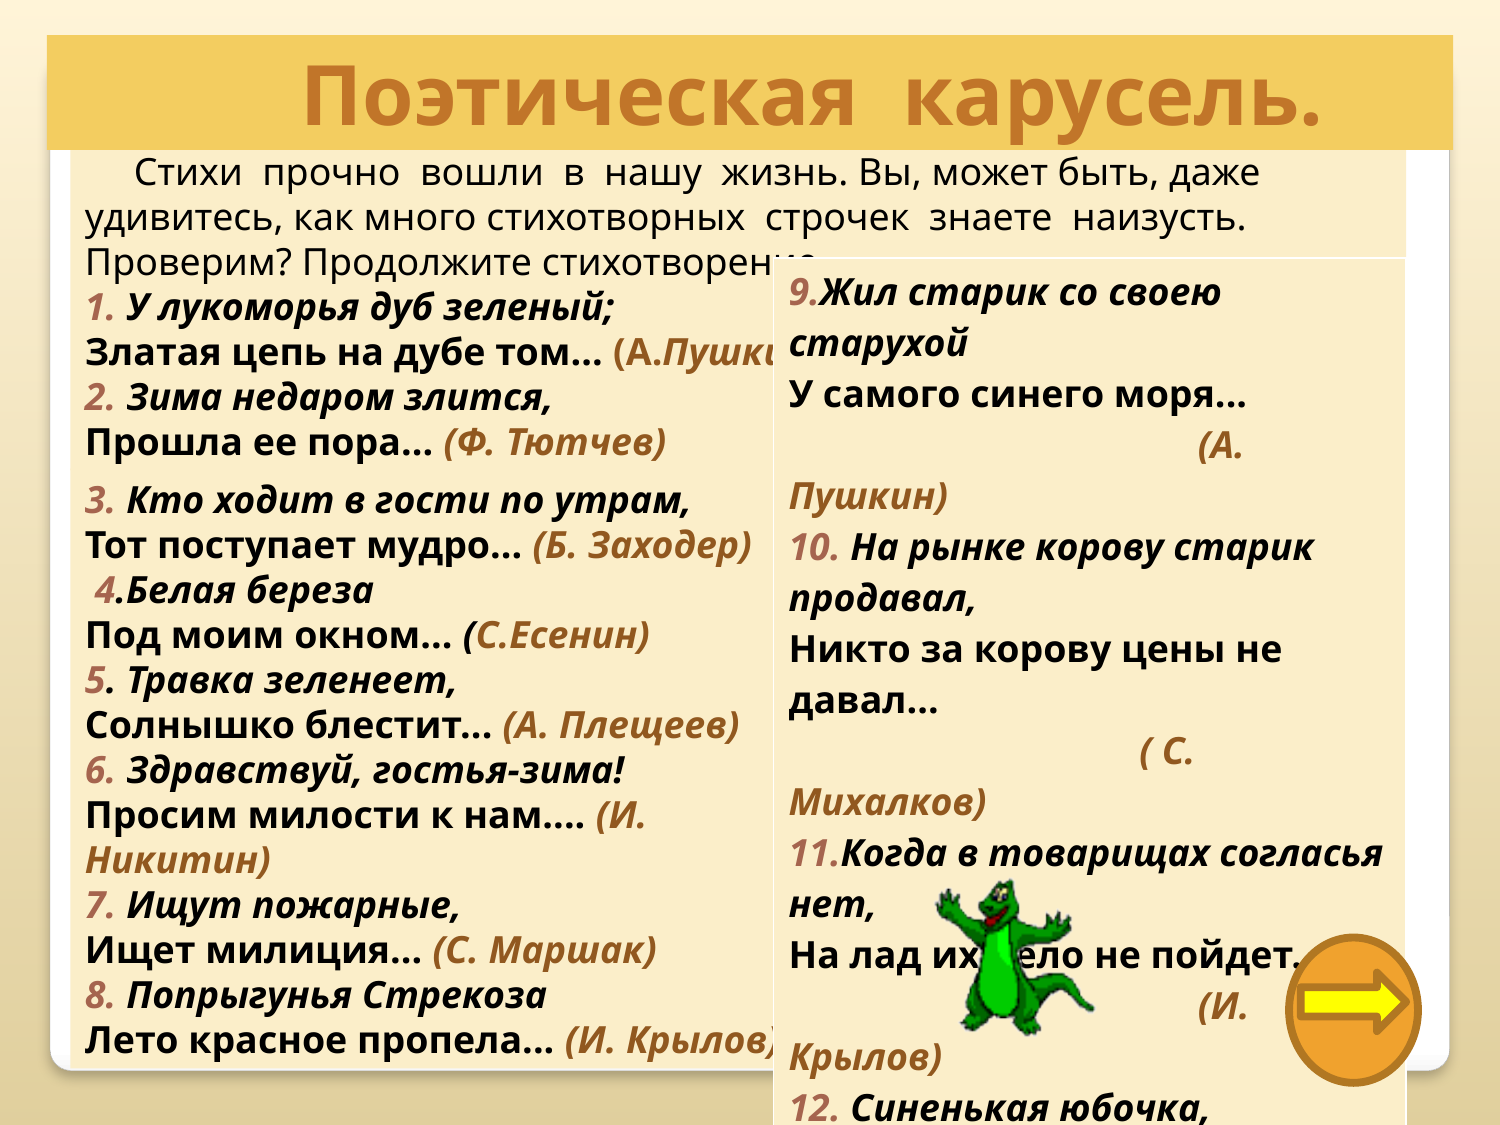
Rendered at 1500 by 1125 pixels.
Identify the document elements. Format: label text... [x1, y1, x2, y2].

picture [878, 738, 1114, 1040]
text_box Поэтическая карусель. [46, 35, 1454, 150]
text_box Стихи прочно вошли в нашу жизнь. Вы, может быть, даже удивитесь, как много стихотворных строчек знаете наизусть. Проверим? Продолжите стихотворение. 1. У лукоморья дуб зеленый; Златая цепь на дубе том... (А.Пушкин) 2. Зима недаром злится, Прошла ее пора... (Ф. Тютчев) [70, 150, 1407, 468]
table_header 9.Жил старик со своею старухой У самого синего моря... (А. Пушкин) 10. На рынке корову старик продавал, Никто за корову цены не давал... ( С. Михалков) 11.Когда в товарищах согласья нет, На лад их дело не пойдет... (И. Крылов) 12. Синенькая юбочка, Ленточка в косе... (А. Барто) 13. Если были бы у елочки Ножки... (К .Чуковский) [774, 259, 1405, 1125]
text_box [1285, 933, 1422, 1087]
text_box [1296, 968, 1411, 1036]
text_box 3. Кто ходит в гости по утрам, Тот поступает мудро... (Б. Заходер) 4.Белая береза Под моим окном... (С.Есенин) 5. Травка зеленеет, Солнышко блестит... (А. Плещеев) 6. Здравствуй, гостья-зима! Просим милости к нам.... (И. Никитин) 7. Ищут пожарные, Ищет милиция... (С. Маршак) 8. Попрыгунья Стрекоза Лето красное пропела... (И. Крылов) [70, 468, 773, 1069]
